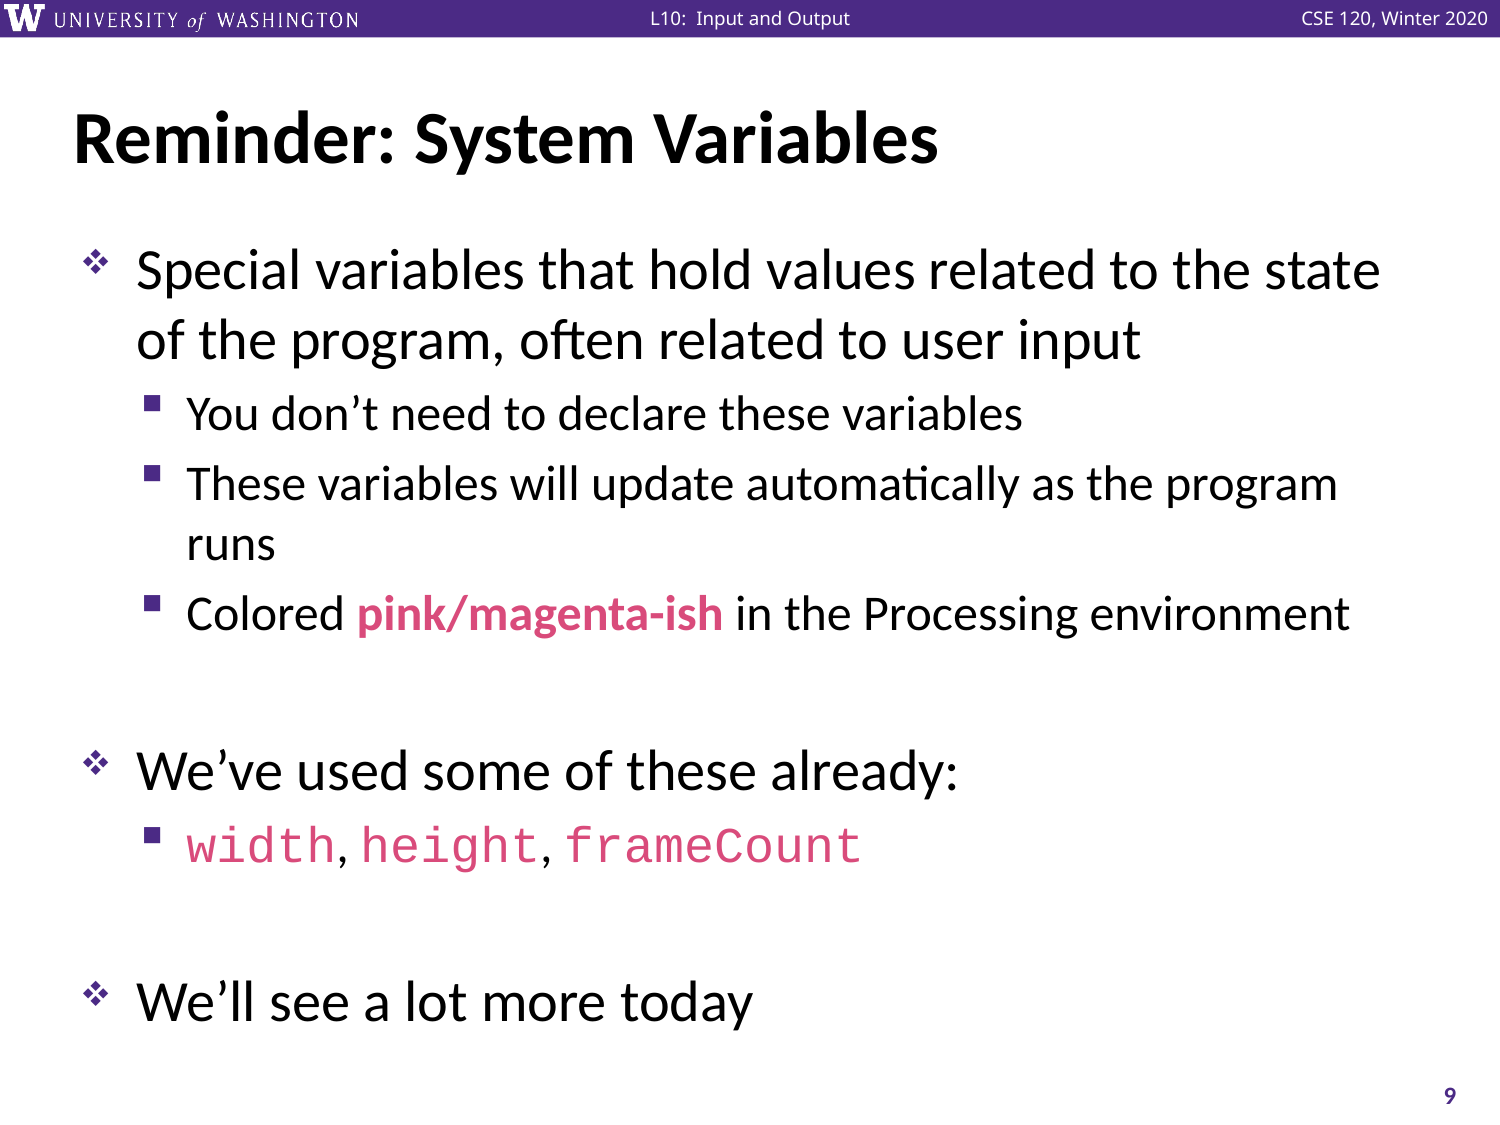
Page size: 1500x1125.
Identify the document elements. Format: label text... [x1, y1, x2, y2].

picture [4, 4, 358, 32]
list Special variables that hold values related to the state of the program, often related to user input You don’t need to declare these variables These variables will update automatically as the program runs Colored pink/magenta-ish in the Processing environment We’ve used some of these already: width, height, frameCount We’ll see a lot more today [64, 223, 1438, 1040]
slide_number 9 [1400, 1065, 1500, 1125]
title Reminder: System Variables [58, 71, 1438, 197]
